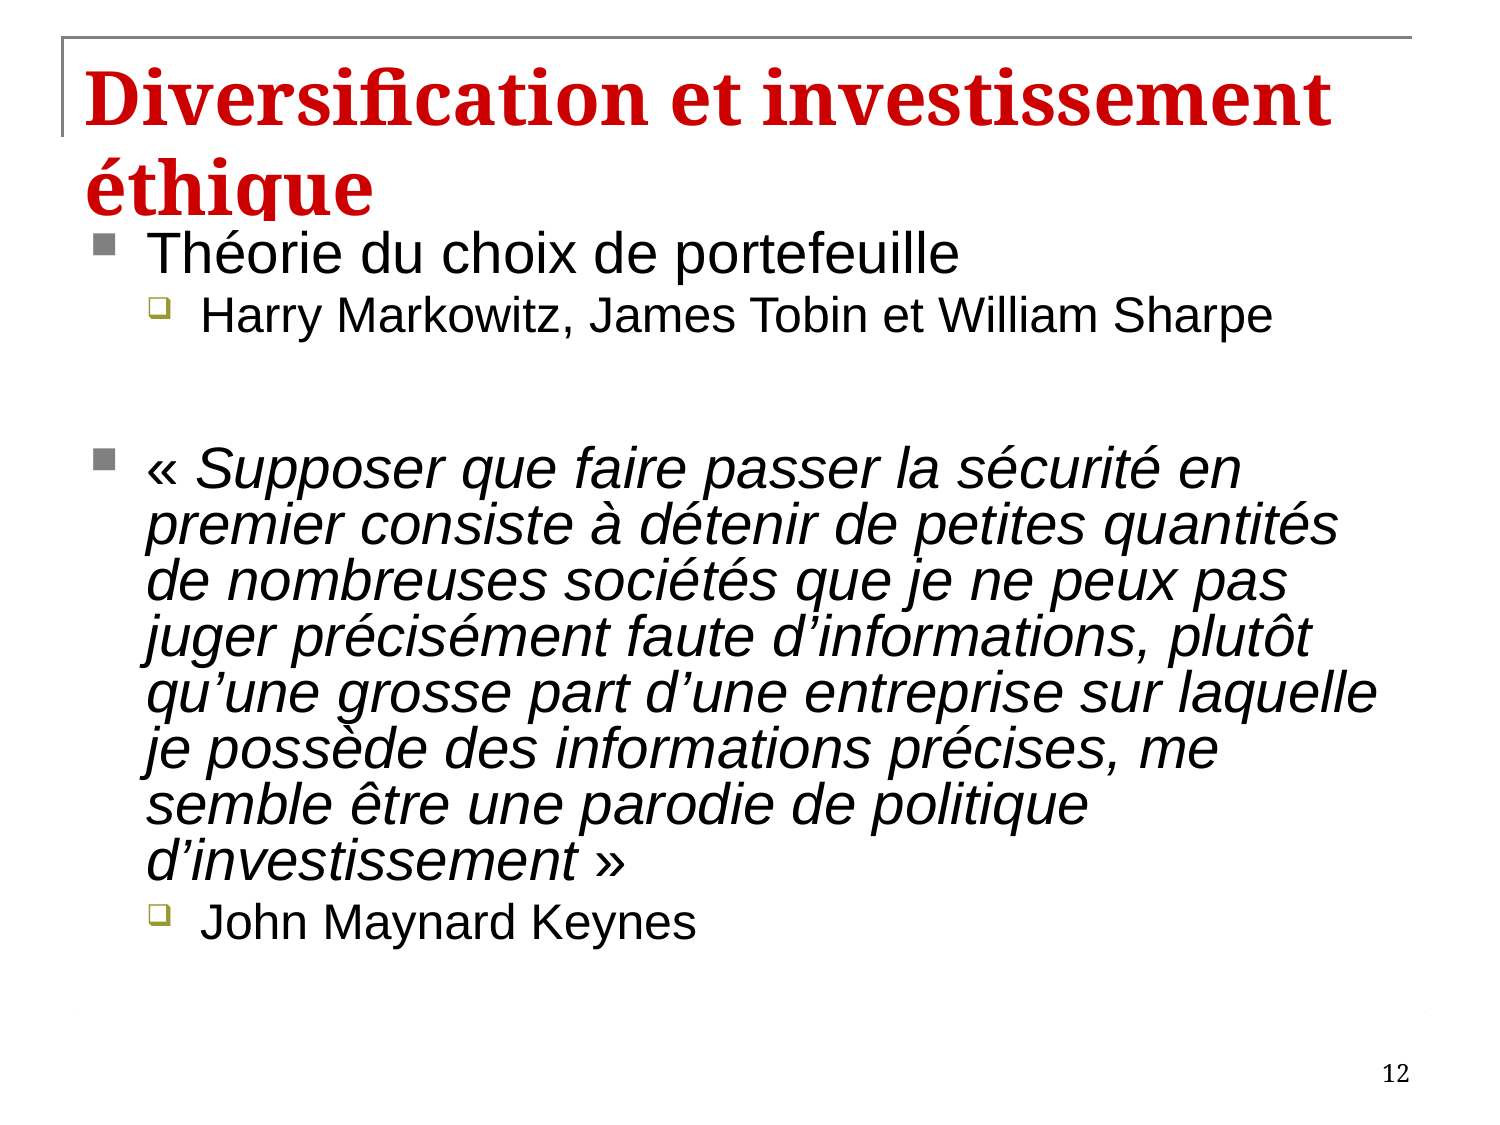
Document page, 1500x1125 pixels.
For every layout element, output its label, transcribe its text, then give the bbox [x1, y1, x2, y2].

list Théorie du choix de portefeuille Harry Markowitz, James Tobin et William Sharpe « Supposer que faire passer la sécurité en premier consiste à détenir de petites quantités de nombreuses sociétés que je ne peux pas juger précisément faute d’informations, plutôt qu’une grosse part d’une entreprise sur laquelle je possède des informations précises, me semble être une parodie de politique d’investissement » John Maynard Keynes [75, 221, 1425, 1036]
title Diversification et investissement éthique [69, 42, 1500, 171]
slide_number 12 [1074, 1036, 1425, 1100]
